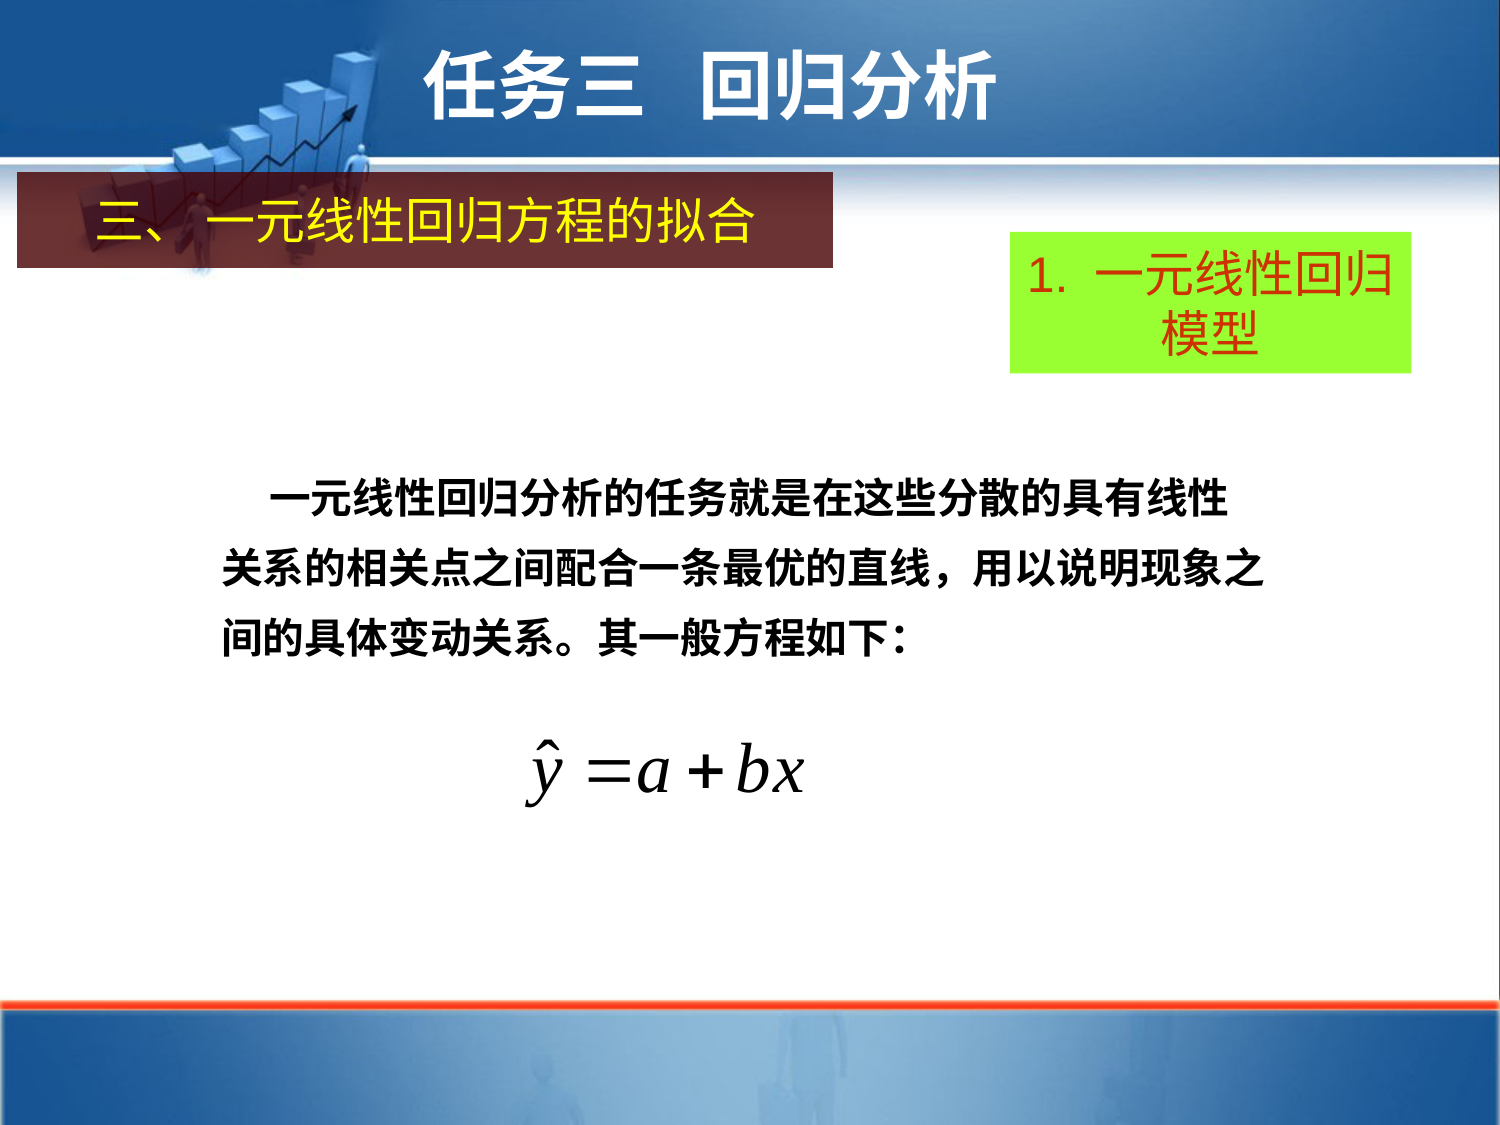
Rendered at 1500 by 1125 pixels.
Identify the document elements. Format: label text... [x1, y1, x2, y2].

picture [0, 0, 1500, 1125]
text_box 三、 一元线性回归方程的拟合 [17, 172, 833, 268]
text_box 任务三 回归分析 [407, 30, 1341, 136]
text_box 1. 一元线性回归模型 [1009, 231, 1412, 374]
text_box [159, 385, 1330, 953]
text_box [513, 727, 816, 823]
